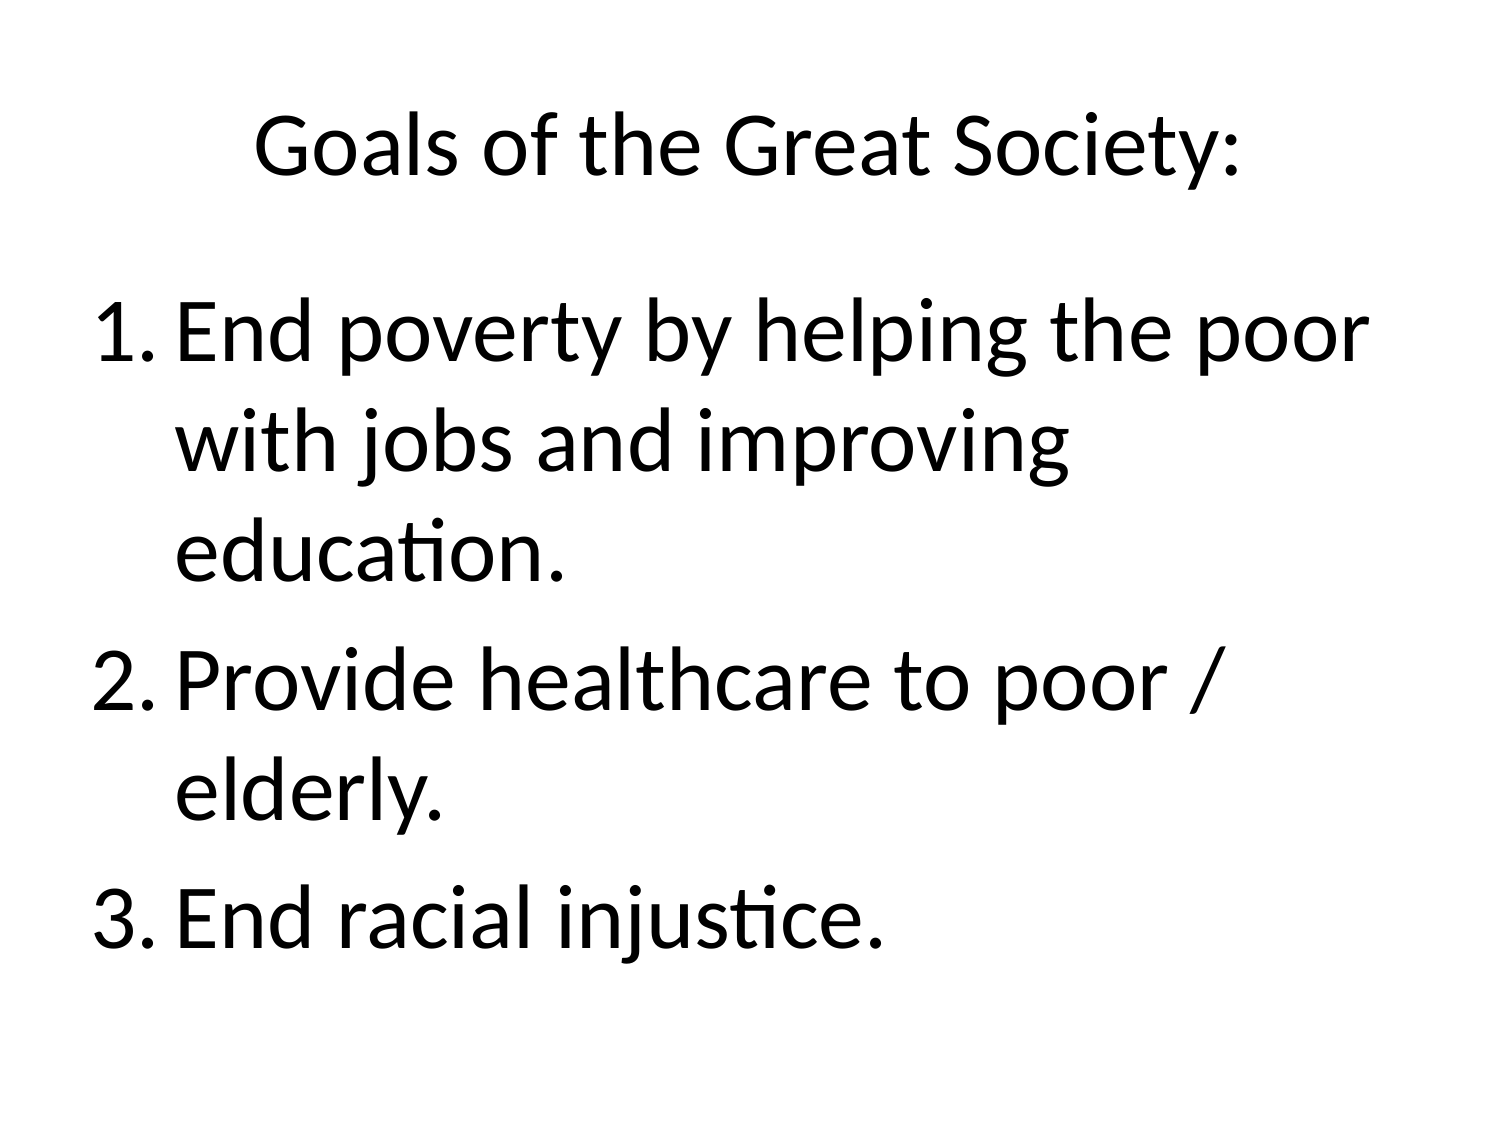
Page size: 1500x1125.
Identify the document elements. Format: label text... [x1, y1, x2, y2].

list End poverty by helping the poor with jobs and improving education. Provide healthcare to poor / elderly. End racial injustice. [75, 262, 1425, 1005]
title Goals of the Great Society: [75, 45, 1425, 233]
